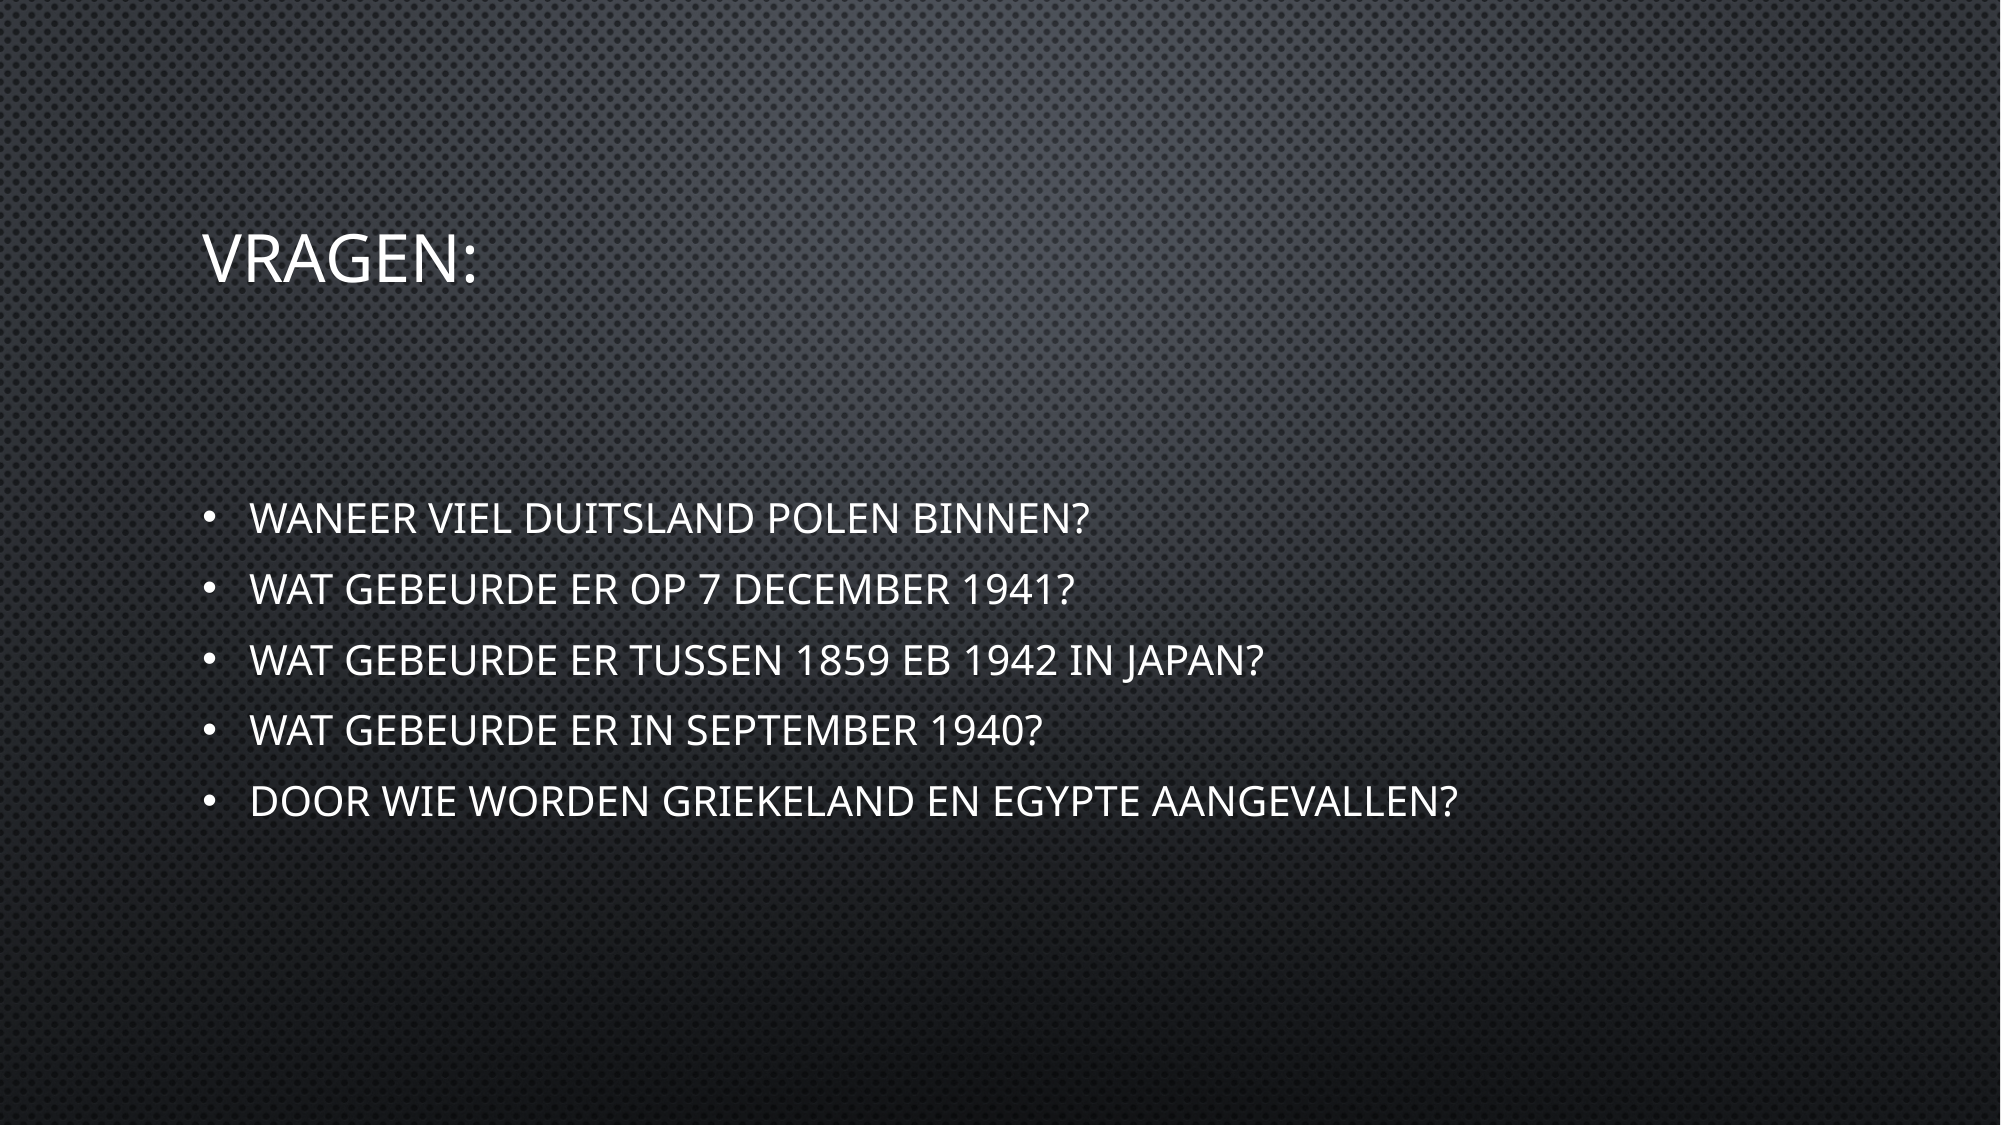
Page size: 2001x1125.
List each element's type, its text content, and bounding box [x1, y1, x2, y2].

list Waneer viel duitsland polen binnen? Wat gebeurde er op 7 December 1941? Wat gebeurde er tussen 1859 eb 1942 in japan? Wat gebeurde er in september 1940? Door wie worden griekeland en egypte aangevallen? [187, 437, 1813, 950]
title vragen: [187, 99, 1813, 413]
